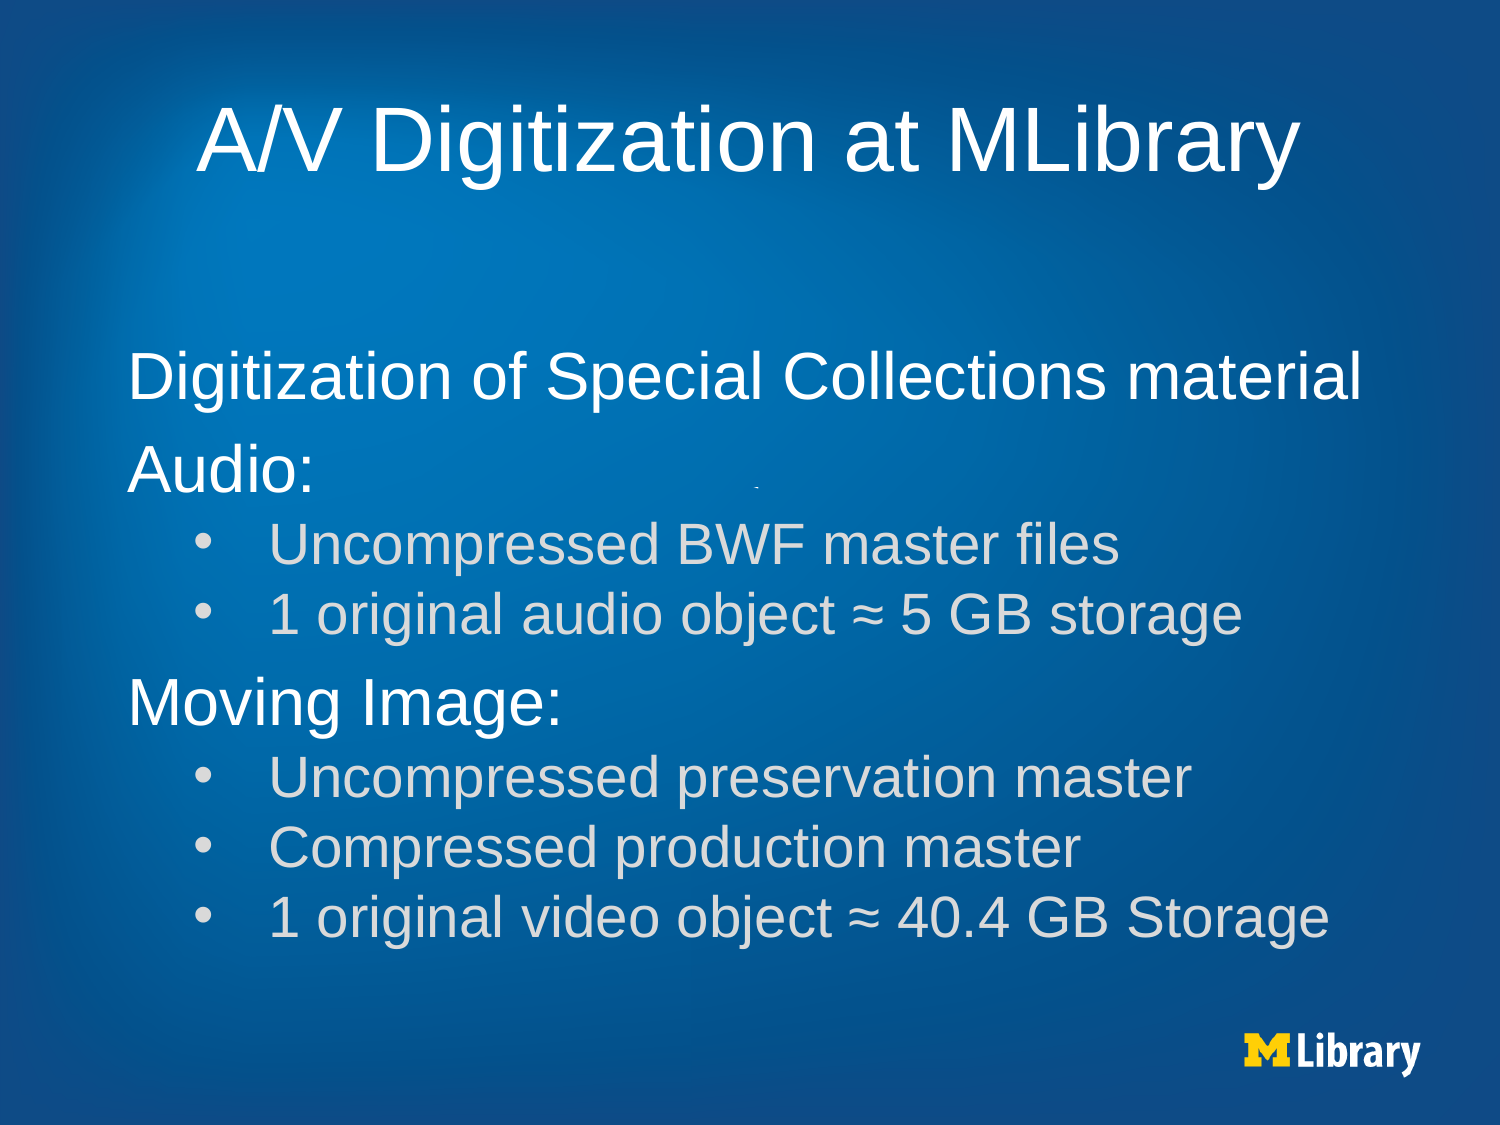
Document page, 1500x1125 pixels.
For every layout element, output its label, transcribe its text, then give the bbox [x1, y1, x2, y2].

picture [0, 0, 1500, 1125]
list Digitization of Special Collections material Audio: Uncompressed BWF master files 1 original audio object ≈ 5 GB storage Moving Image: Uncompressed preservation master Compressed production master 1 original video object ≈ 40.4 GB Storage [112, 324, 1388, 1045]
title A/V Digitization at MLibrary [112, 40, 1388, 229]
